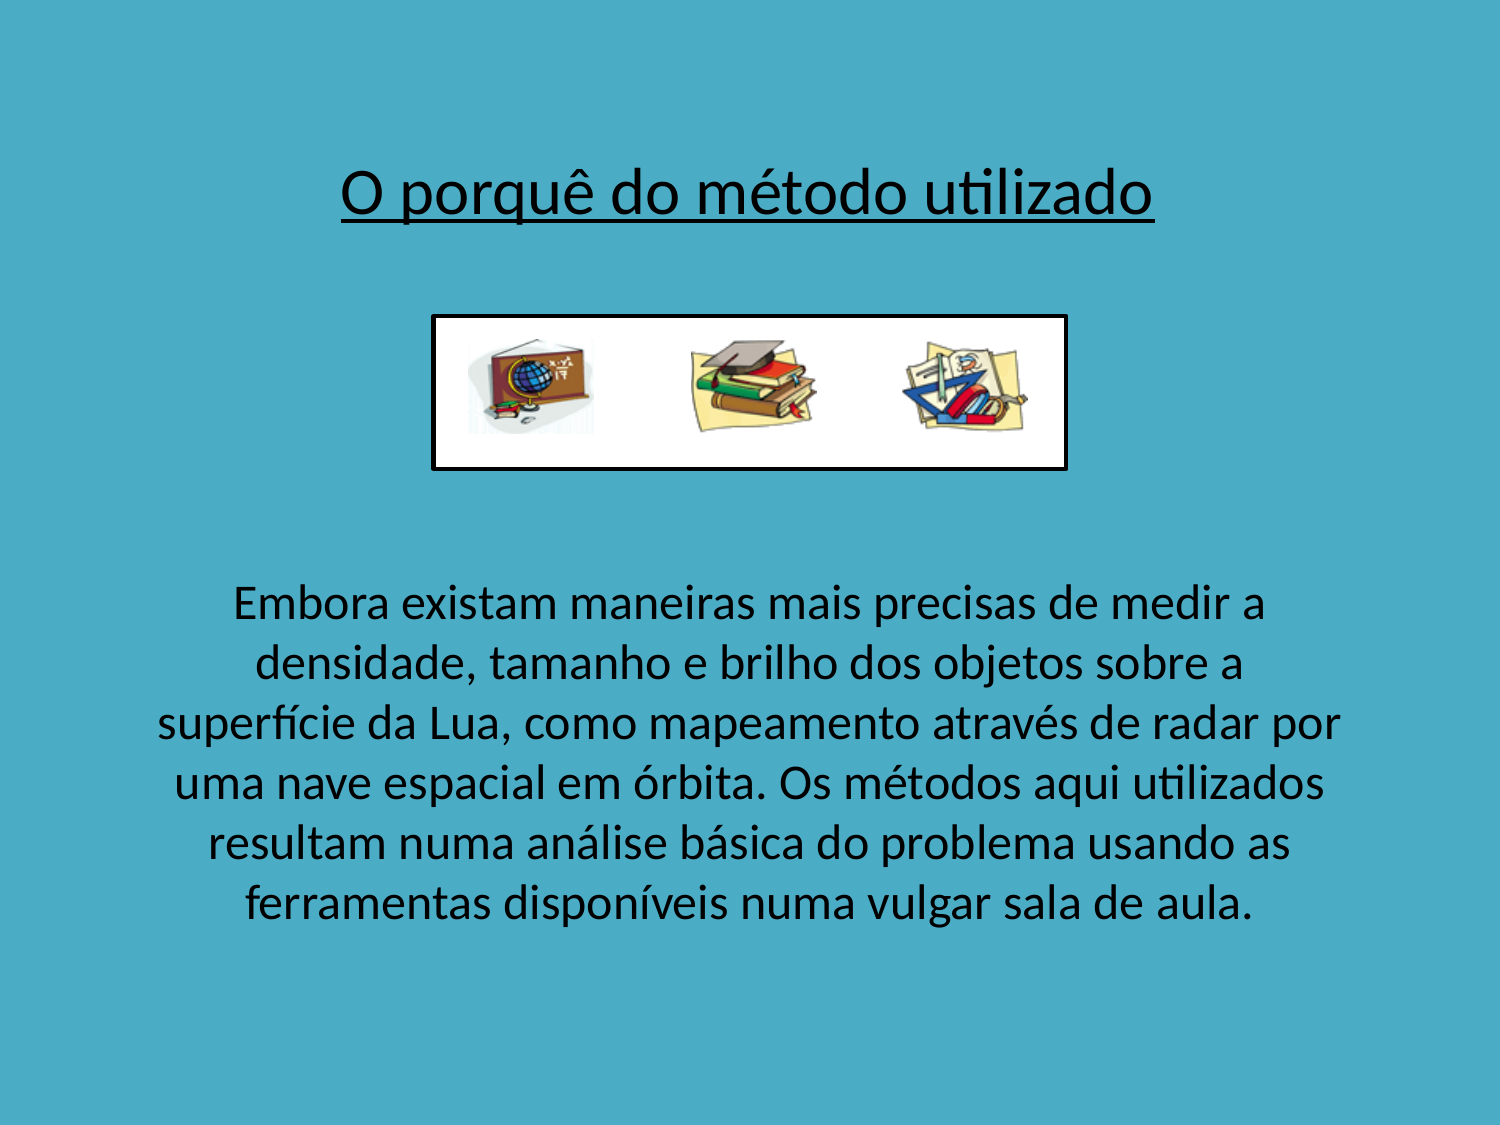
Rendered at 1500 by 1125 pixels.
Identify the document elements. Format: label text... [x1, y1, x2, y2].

subtitle O porquê do método utilizado [222, 140, 1273, 253]
text_box [431, 314, 1068, 471]
picture [902, 339, 1028, 434]
picture [691, 339, 817, 434]
picture [468, 339, 595, 434]
text_box Embora existam maneiras mais precisas de medir a densidade, tamanho e brilho dos objetos sobre a superfície da Lua, como mapeamento através de radar por uma nave espacial em órbita. Os métodos aqui utilizados resultam numa análise básica do problema usando as ferramentas disponíveis numa vulgar sala de aula. [140, 562, 1360, 938]
